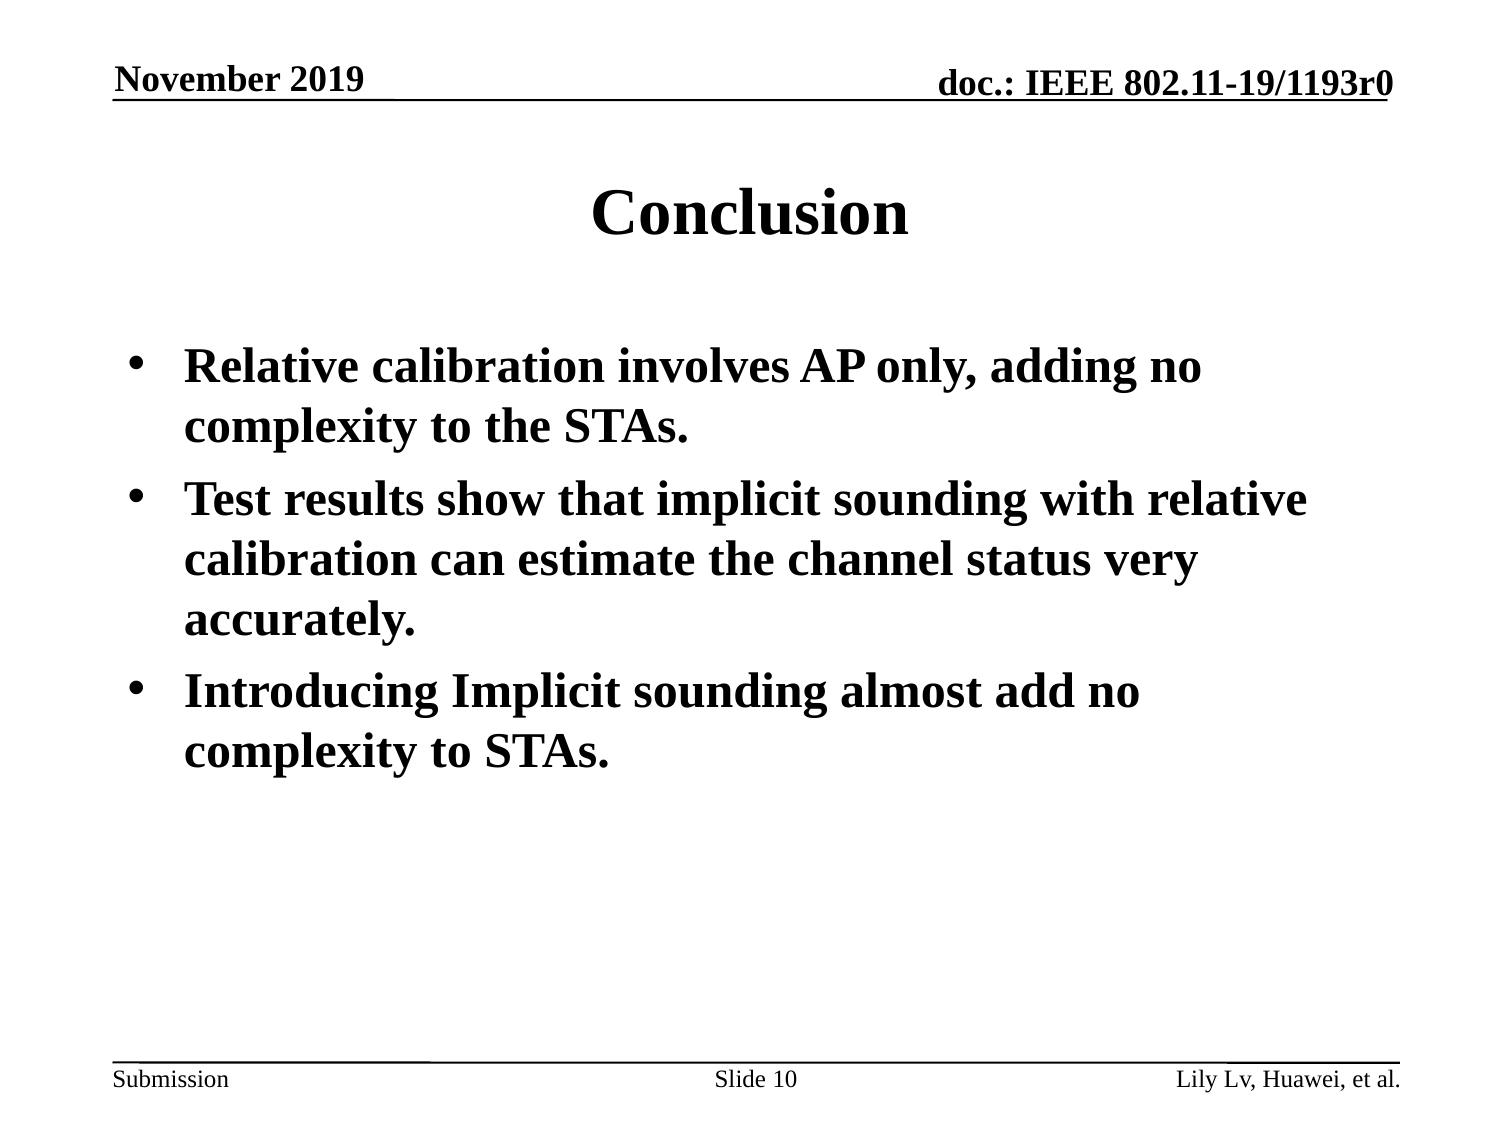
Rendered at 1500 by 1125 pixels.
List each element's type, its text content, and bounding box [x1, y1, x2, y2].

title Conclusion [112, 111, 1388, 303]
list Relative calibration involves AP only, adding no complexity to the STAs. Test results show that implicit sounding with relative calibration can estimate the channel status very accurately. Introducing Implicit sounding almost add no complexity to STAs. [112, 324, 1388, 1016]
slide_number Slide 10 [712, 1061, 800, 1123]
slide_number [114, 54, 493, 100]
footer Lily Lv, Huawei, et al. [902, 1061, 1402, 1093]
